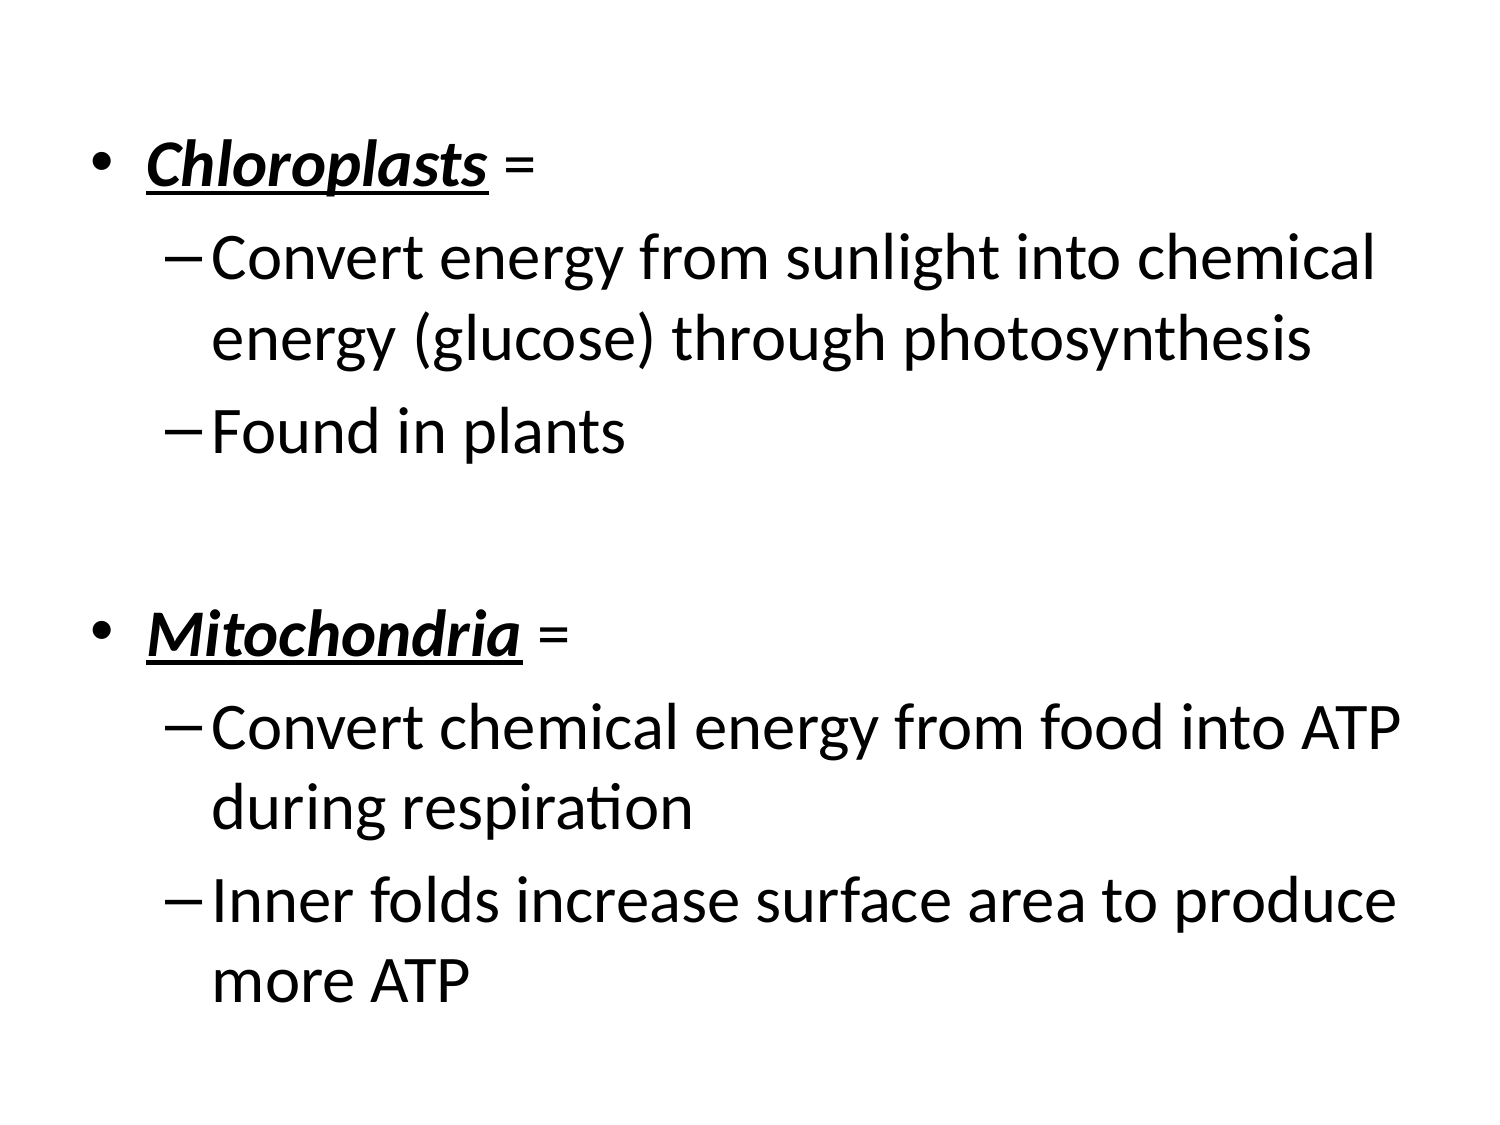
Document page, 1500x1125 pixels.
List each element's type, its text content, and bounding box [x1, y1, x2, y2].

list Chloroplasts = Convert energy from sunlight into chemical energy (glucose) through photosynthesis Found in plants Mitochondria = Convert chemical energy from food into ATP during respiration Inner folds increase surface area to produce more ATP [75, 112, 1425, 1005]
